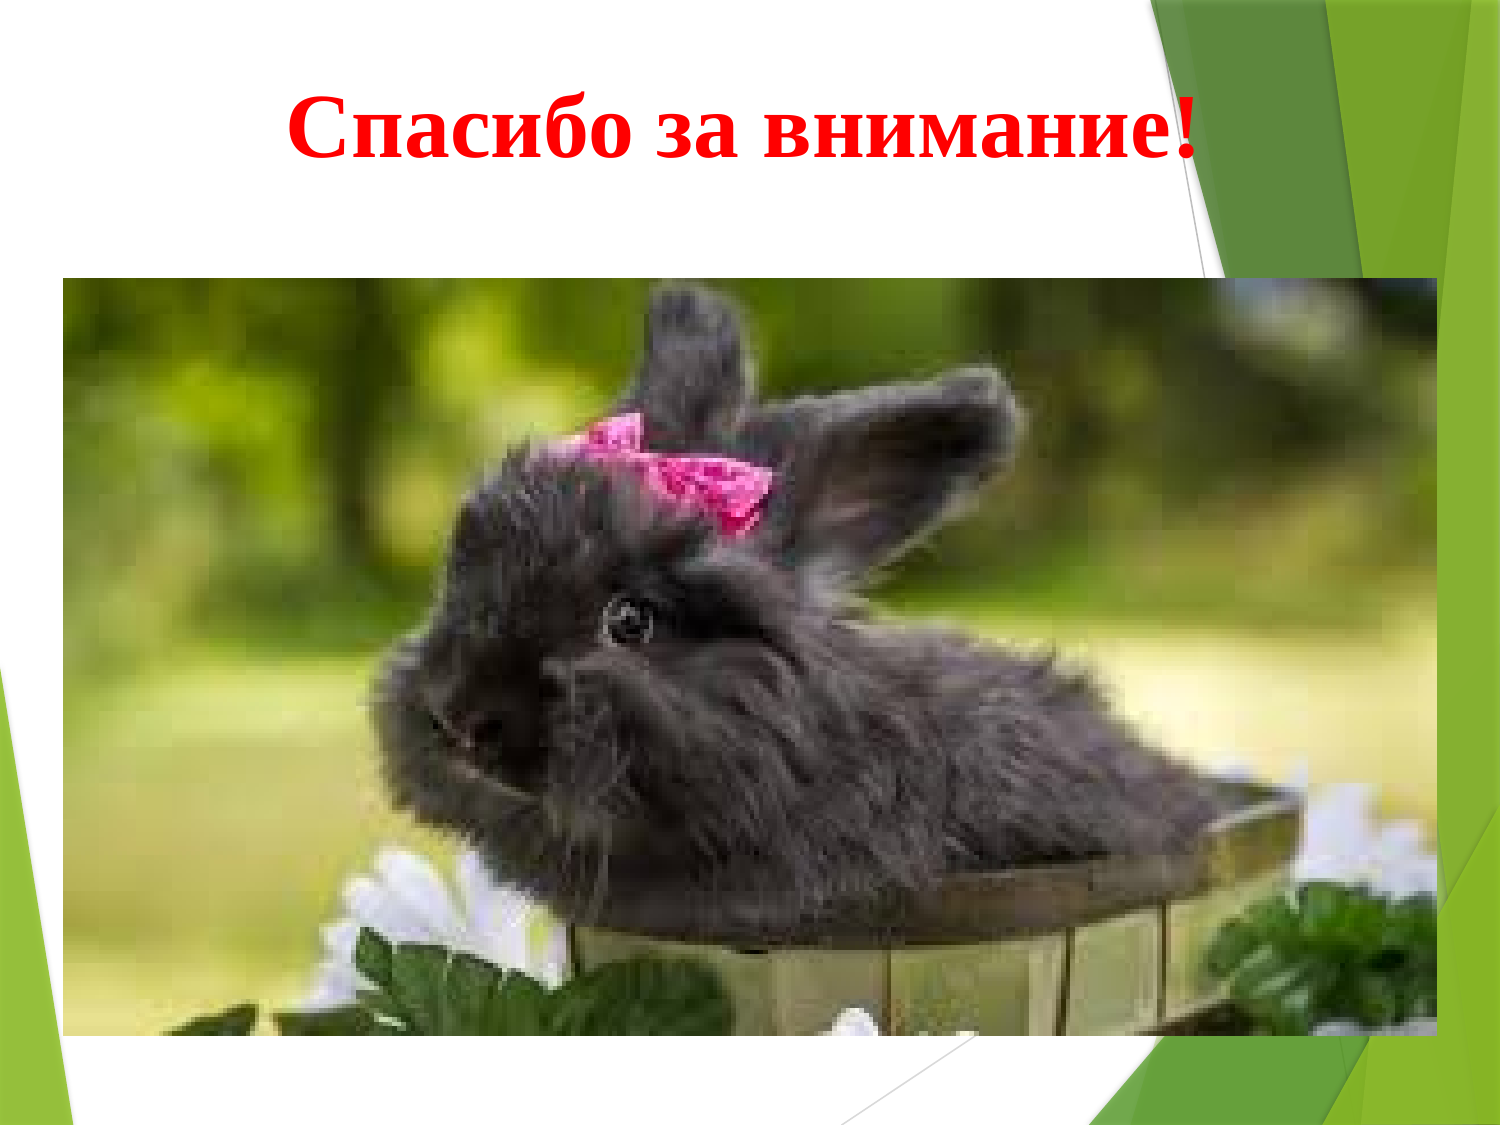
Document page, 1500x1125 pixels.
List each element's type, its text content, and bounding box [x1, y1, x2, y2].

text_box Спасибо за внимание! [135, 58, 1353, 184]
picture [63, 278, 1437, 1037]
